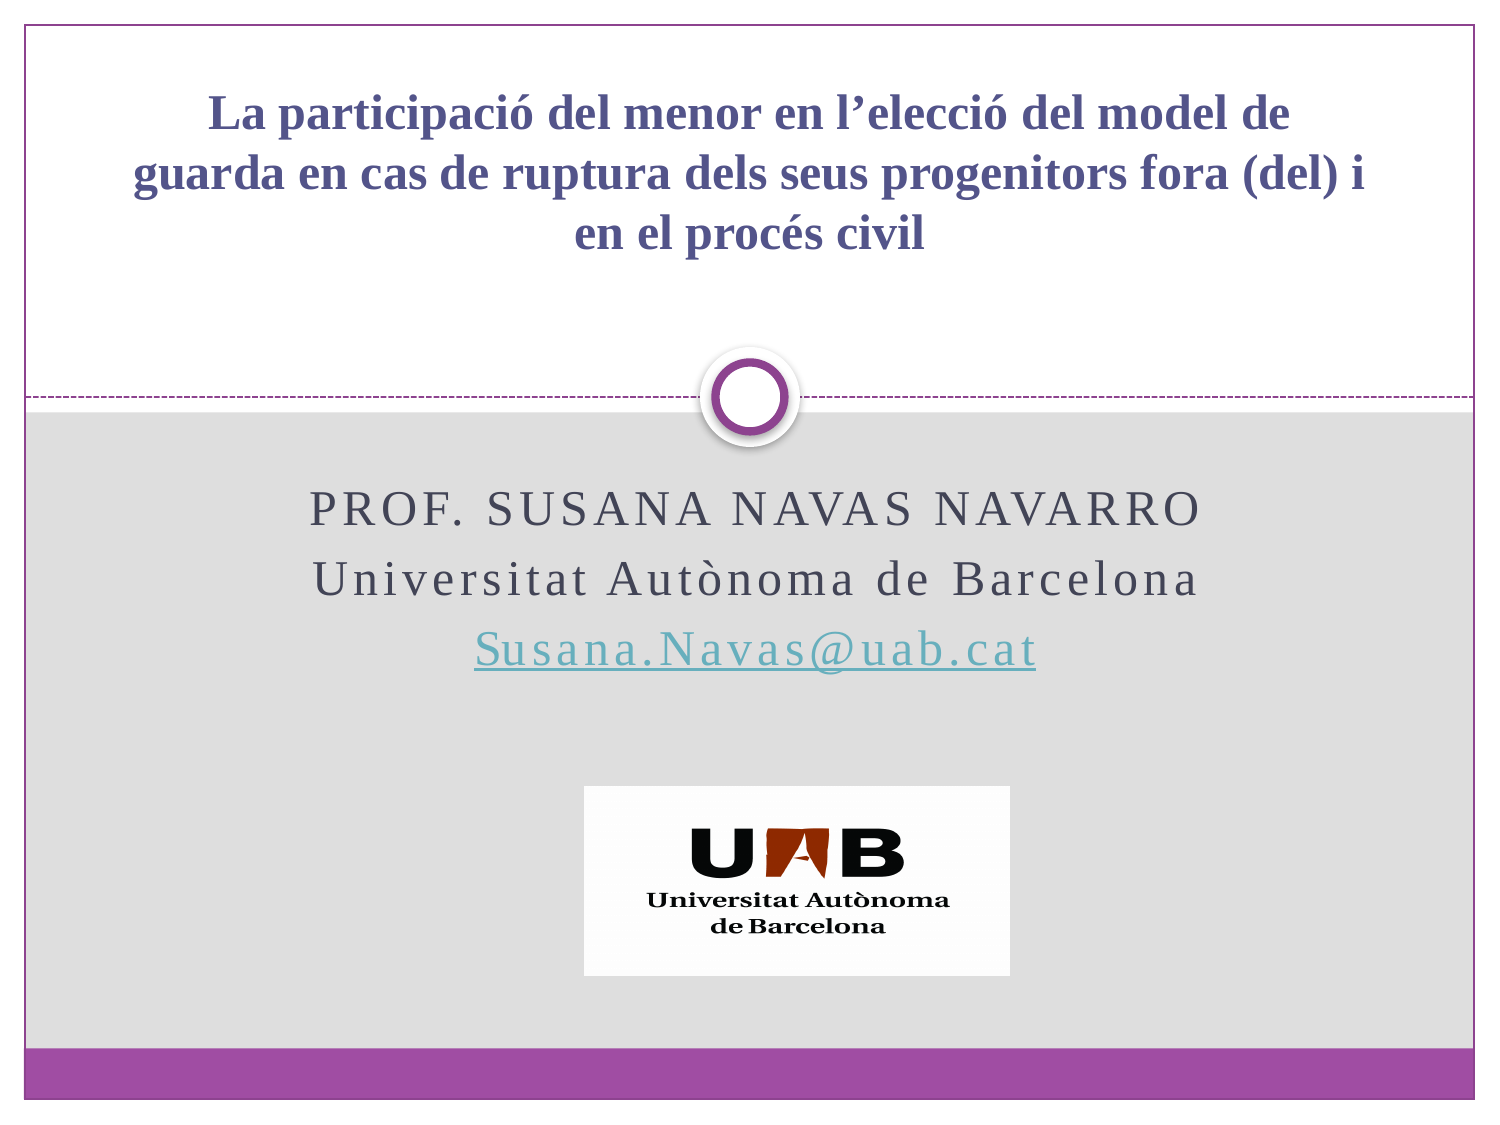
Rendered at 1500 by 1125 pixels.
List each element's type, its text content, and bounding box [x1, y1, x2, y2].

picture [584, 786, 1011, 977]
title La participació del menor en l’elecció del model de guarda en cas de ruptura dels seus progenitors fora (del) i en el procés civil [112, 62, 1388, 268]
subtitle Prof. Susana Navas navarro Universitat Autònoma de Barcelona Susana.Navas@uab.cat [230, 468, 1281, 1041]
